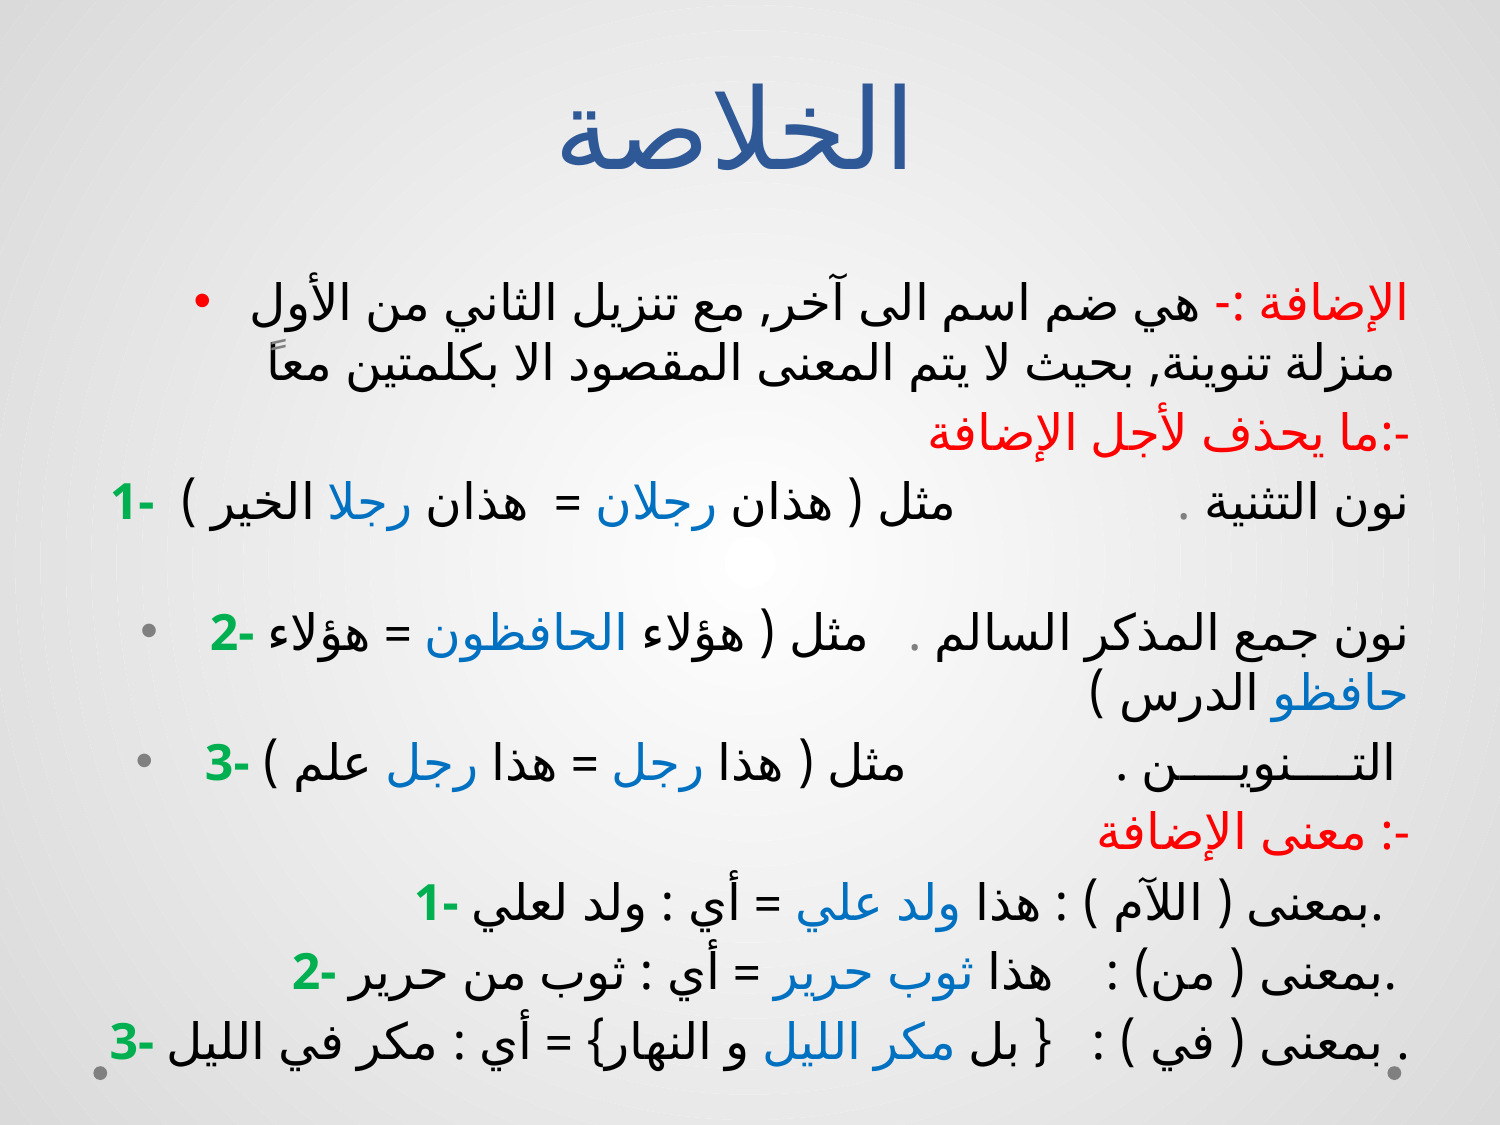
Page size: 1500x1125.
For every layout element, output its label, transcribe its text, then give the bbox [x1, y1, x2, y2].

list الإضافة :- هي ضم اسم الى آخر, مع تنزيل الثاني من الأول منزلة تنوينة, بحيث لا يتم المعنى المقصود الا بكلمتين معاً ما يحذف لأجل الإضافة:- 1- نون التثنية . مثل ( هذان رجلان = هذان رجلا الخير ) 2- نون جمع المذكر السالم . مثل ( هؤلاء الحافظون = هؤلاء حافظو الدرس ) 3- التــــنويــــن . مثل ( هذا رجل = هذا رجل علم ) معنى الإضافة :- 1- بمعنى ( اللآم ) : هذا ولد علي = أي : ولد لعلي. 2- بمعنى ( من) : هذا ثوب حرير = أي : ثوب من حرير. 3- بمعنى ( في ) : { بل مكر الليل و النهار} = أي : مكر في الليل . [75, 262, 1425, 1005]
title الخلاصة [75, 0, 1425, 262]
